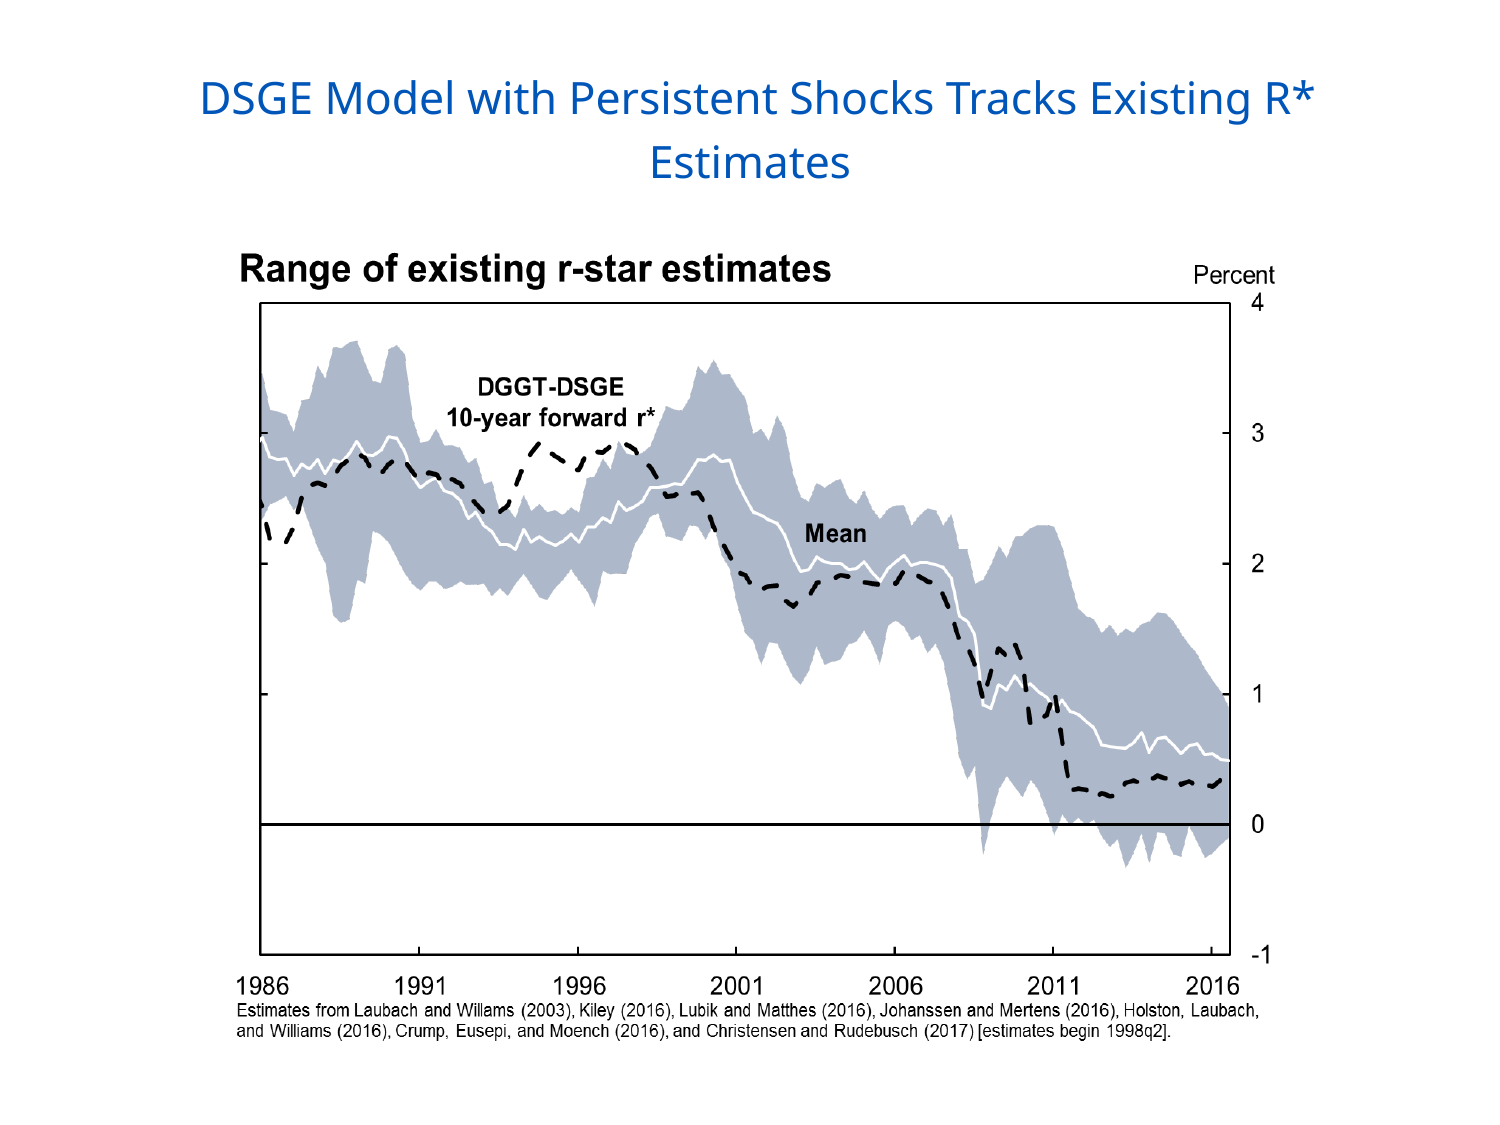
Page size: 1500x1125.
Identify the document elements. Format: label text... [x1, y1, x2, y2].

title DSGE Model with Persistent Shocks Tracks Existing R* Estimates [75, 45, 1425, 200]
picture [224, 237, 1276, 1051]
